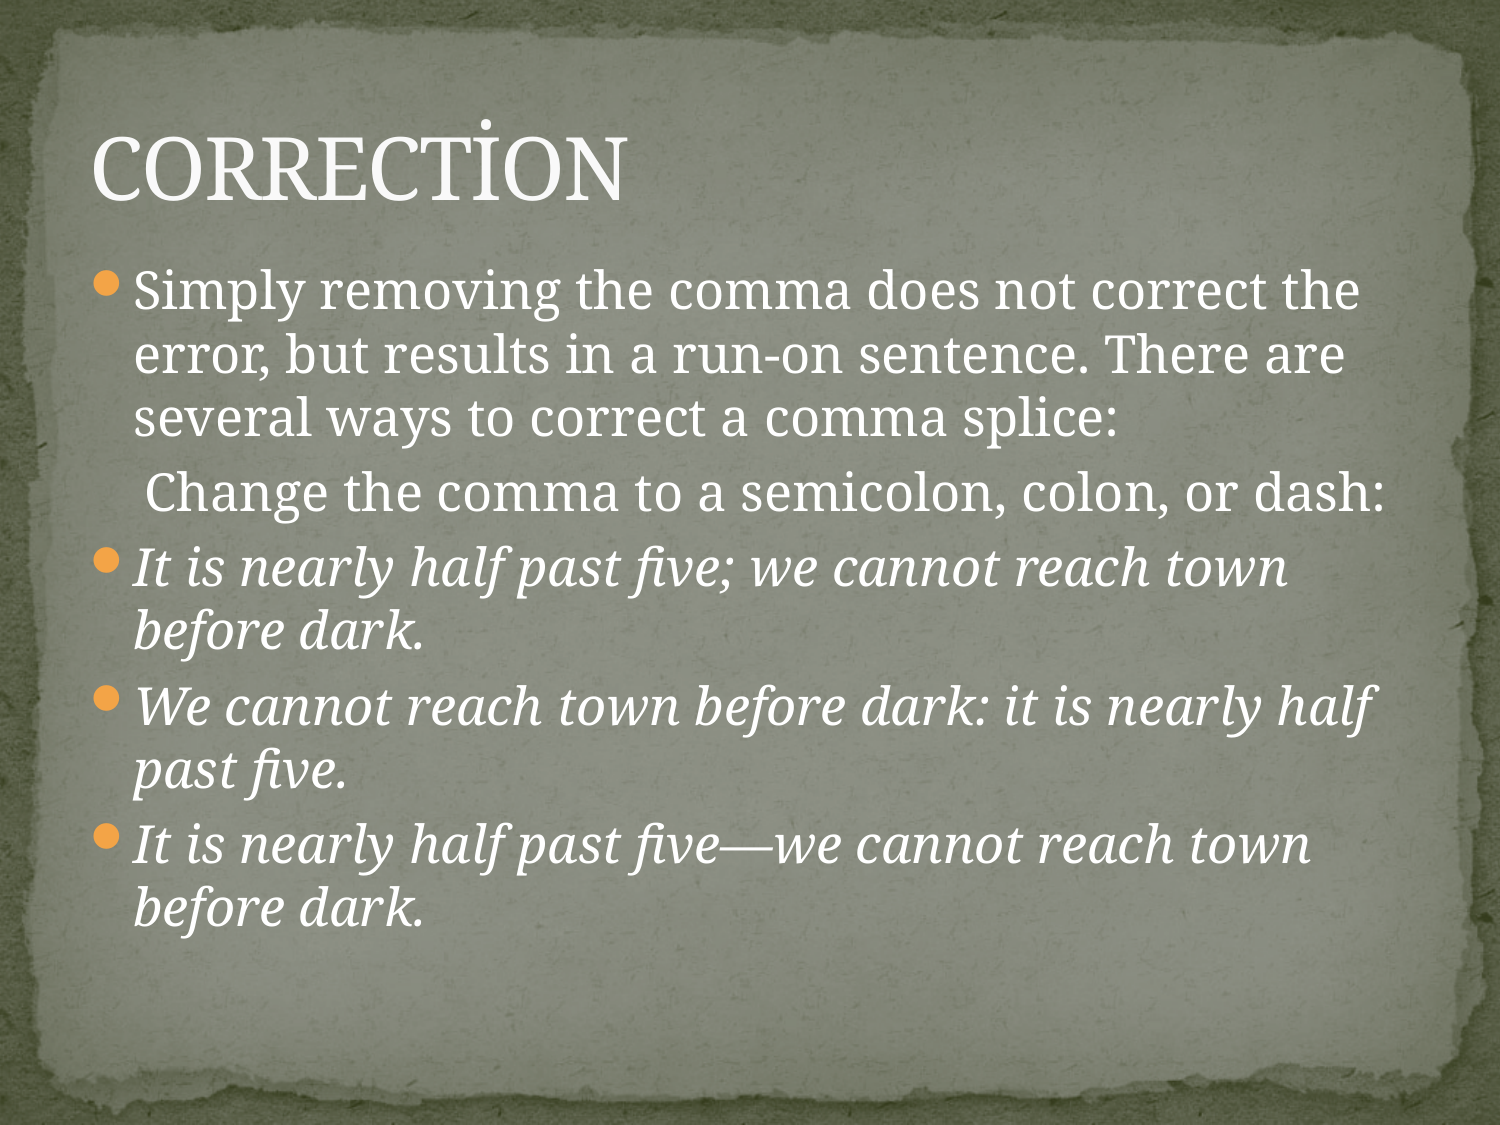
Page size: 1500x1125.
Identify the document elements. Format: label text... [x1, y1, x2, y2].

title CORRECTİON [74, 24, 1425, 225]
list Simply removing the comma does not correct the error, but results in a run-on sentence. There are several ways to correct a comma splice: Change the comma to a semicolon, colon, or dash: It is nearly half past five; we cannot reach town before dark. We cannot reach town before dark: it is nearly half past five. It is nearly half past five—we cannot reach town before dark. [75, 249, 1425, 1000]
